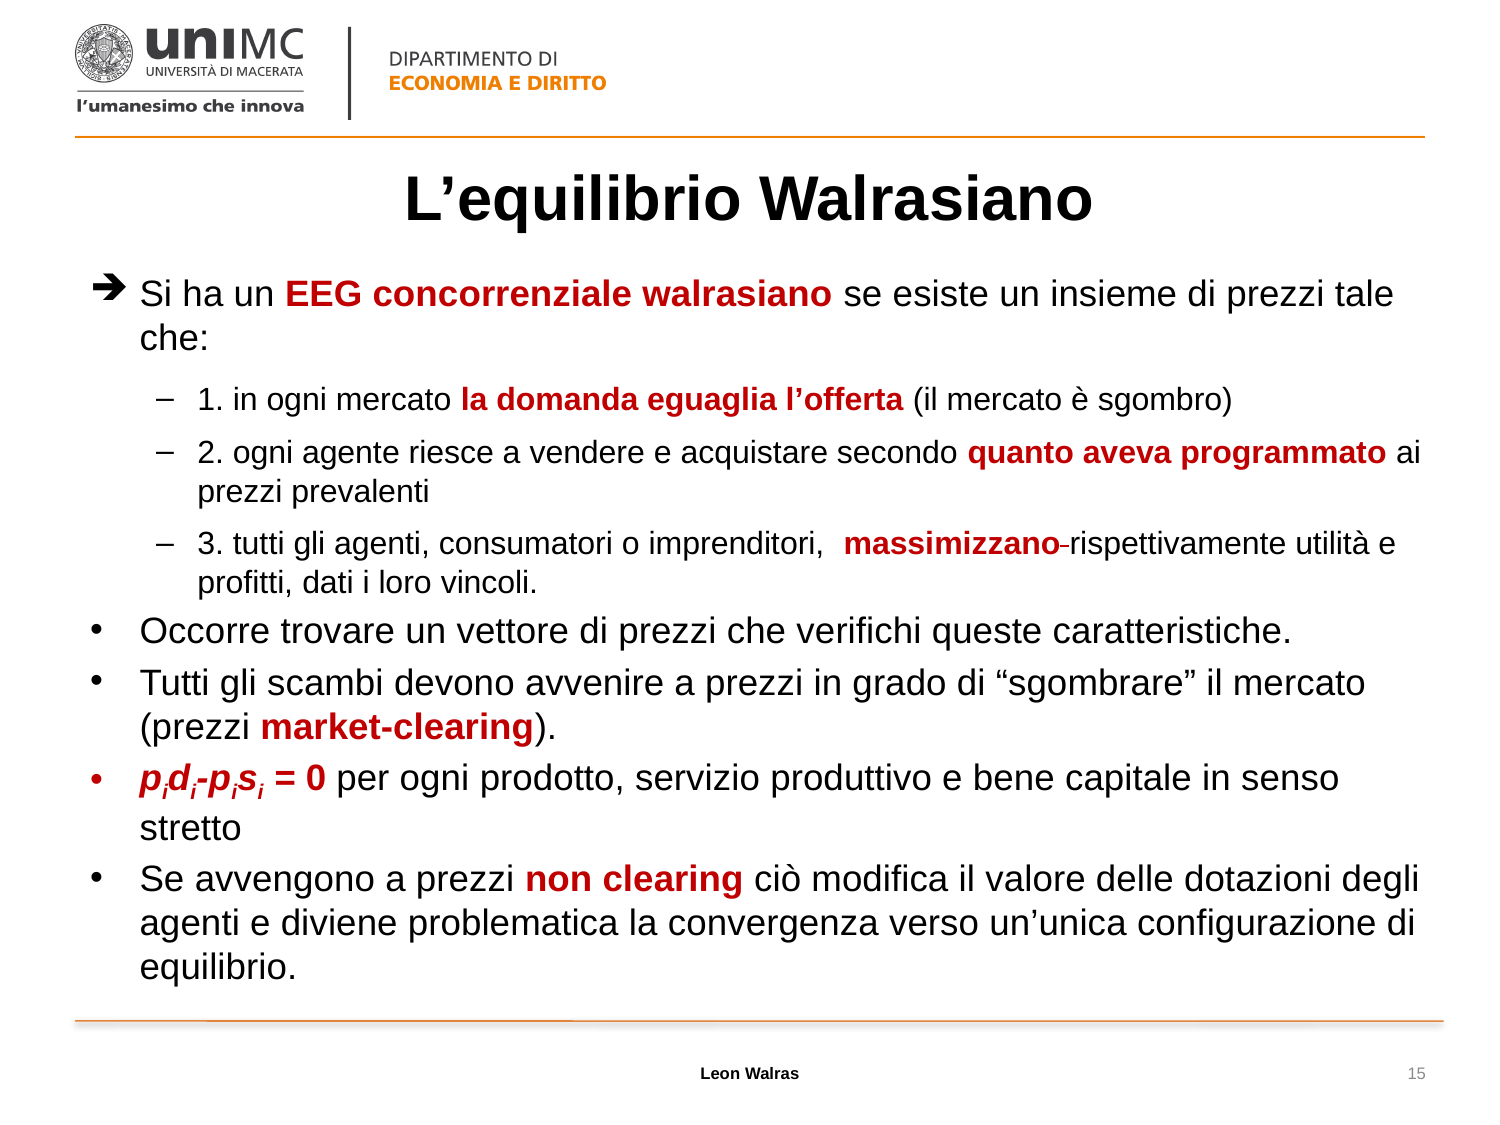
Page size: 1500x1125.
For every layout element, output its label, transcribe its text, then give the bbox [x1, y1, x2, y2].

footer Leon Walras [512, 1042, 988, 1103]
title L’equilibrio Walrasiano [75, 149, 1425, 241]
slide_number 15 [1091, 1042, 1442, 1103]
picture [75, 24, 1425, 138]
list Si ha un EEG concorrenziale walrasiano se esiste un insieme di prezzi tale che: 1. in ogni mercato la domanda eguaglia l’offerta (il mercato è sgombro) 2. ogni agente riesce a vendere e acquistare secondo quanto aveva programmato ai prezzi prevalenti 3. tutti gli agenti, consumatori o imprenditori, massimizzano rispettivamente utilità e profitti, dati i loro vincoli. Occorre trovare un vettore di prezzi che verifichi queste caratteristiche. Tutti gli scambi devono avvenire a prezzi in grado di “sgombrare” il mercato (prezzi market-clearing). pidi-pisi = 0 per ogni prodotto, servizio produttivo e bene capitale in senso stretto Se avvengono a prezzi non clearing ciò modifica il valore delle dotazioni degli agenti e diviene problematica la convergenza verso un’unica configurazione di equilibrio. [75, 262, 1443, 1005]
